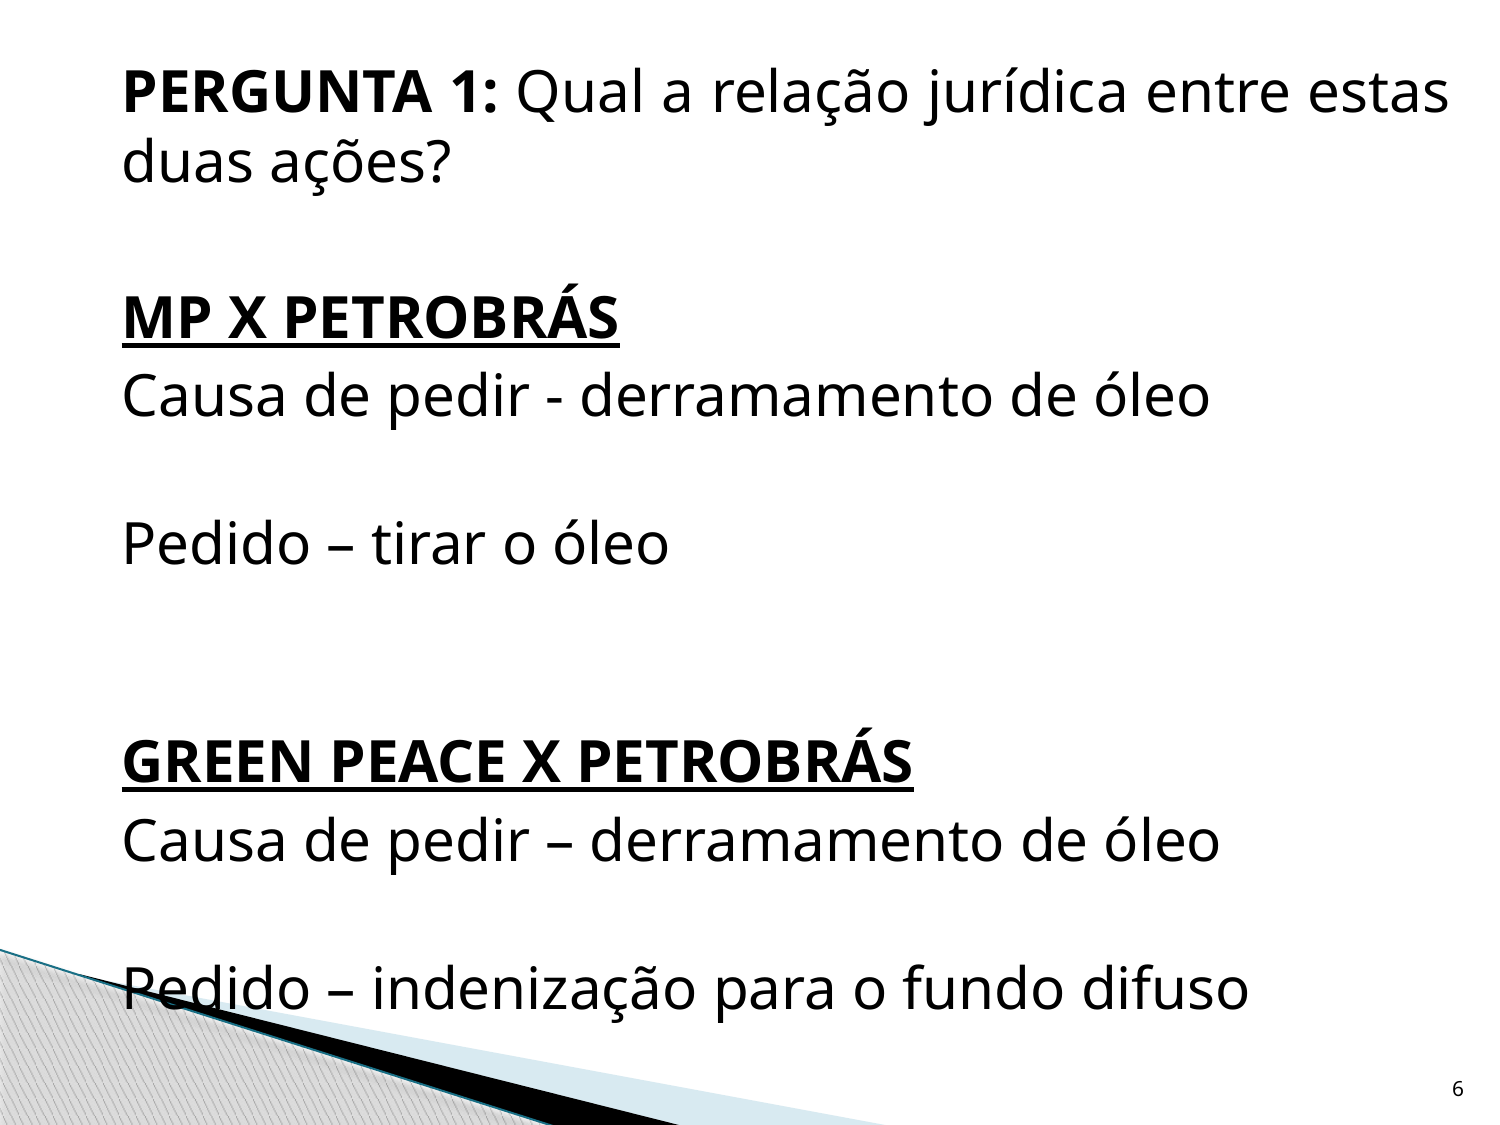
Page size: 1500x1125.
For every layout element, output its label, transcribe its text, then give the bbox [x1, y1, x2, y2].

list PERGUNTA 1: Qual a relação jurídica entre estas duas ações? MP X PETROBRÁS Causa de pedir - derramamento de óleo Pedido – tirar o óleo GREEN PEACE X PETROBRÁS Causa de pedir – derramamento de óleo Pedido – indenização para o fundo difuso [46, 46, 1465, 1079]
slide_number 6 [1418, 1051, 1479, 1112]
